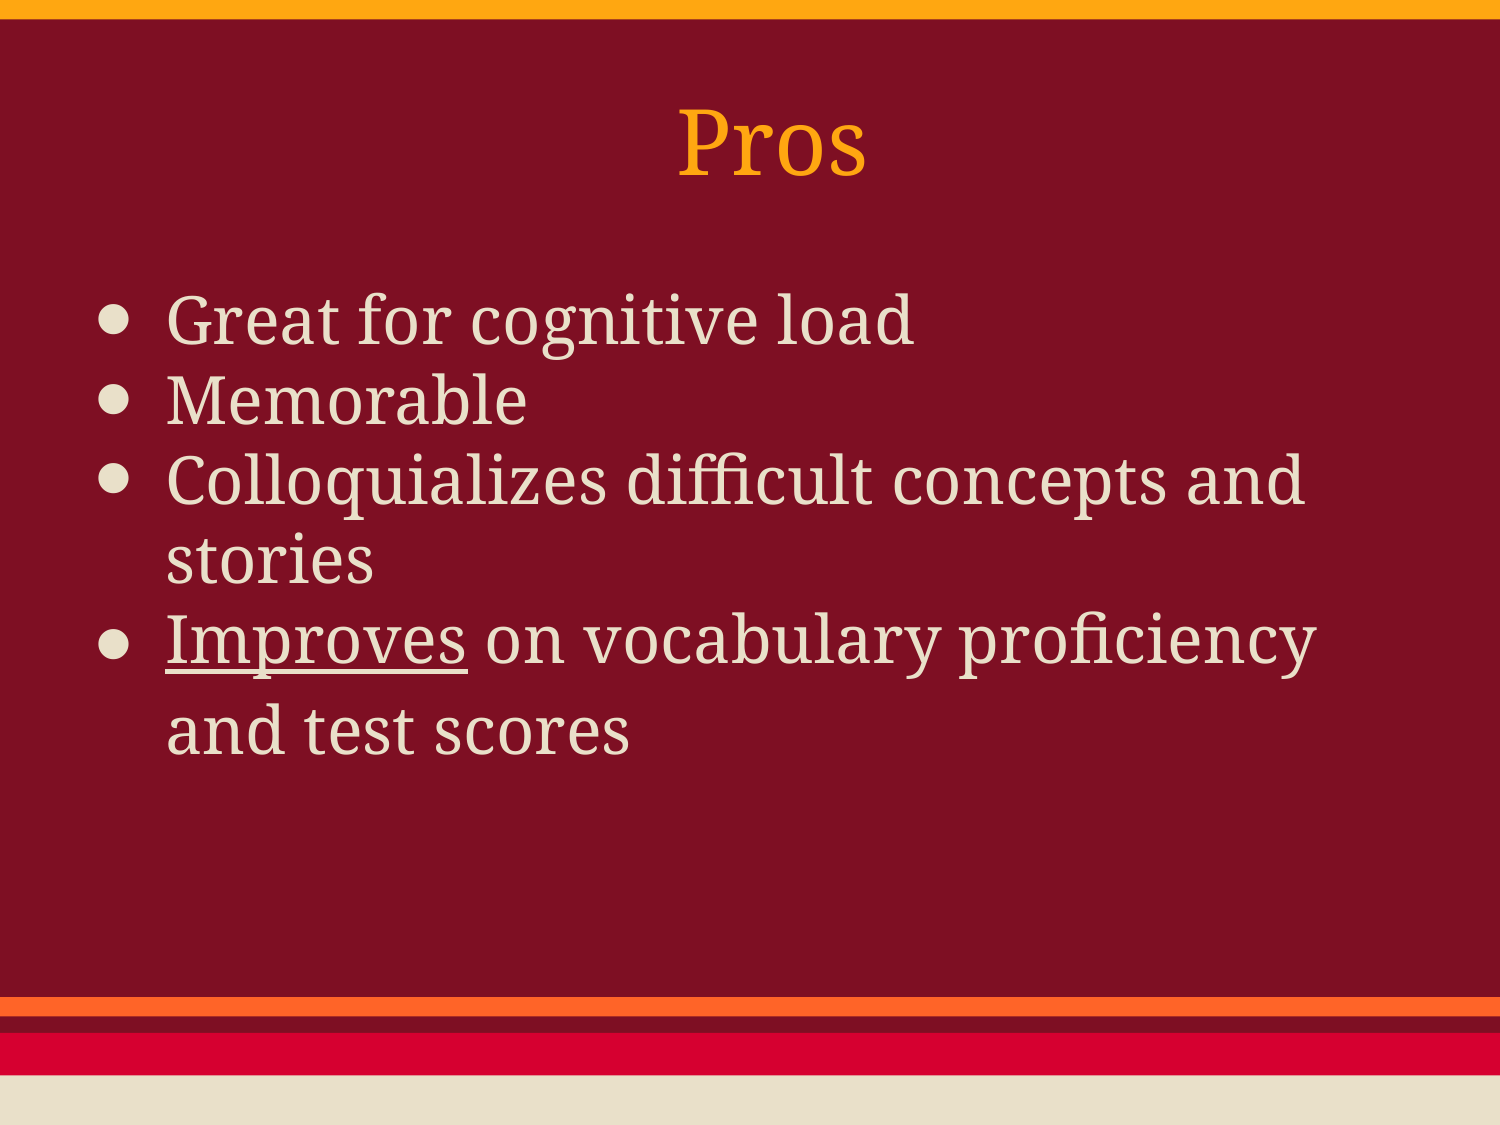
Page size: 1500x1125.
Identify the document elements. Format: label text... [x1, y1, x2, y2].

title Pros [75, 29, 1425, 248]
list Great for cognitive load Memorable Colloquializes difficult concepts and stories Improves on vocabulary proficiency and test scores [75, 262, 1425, 931]
